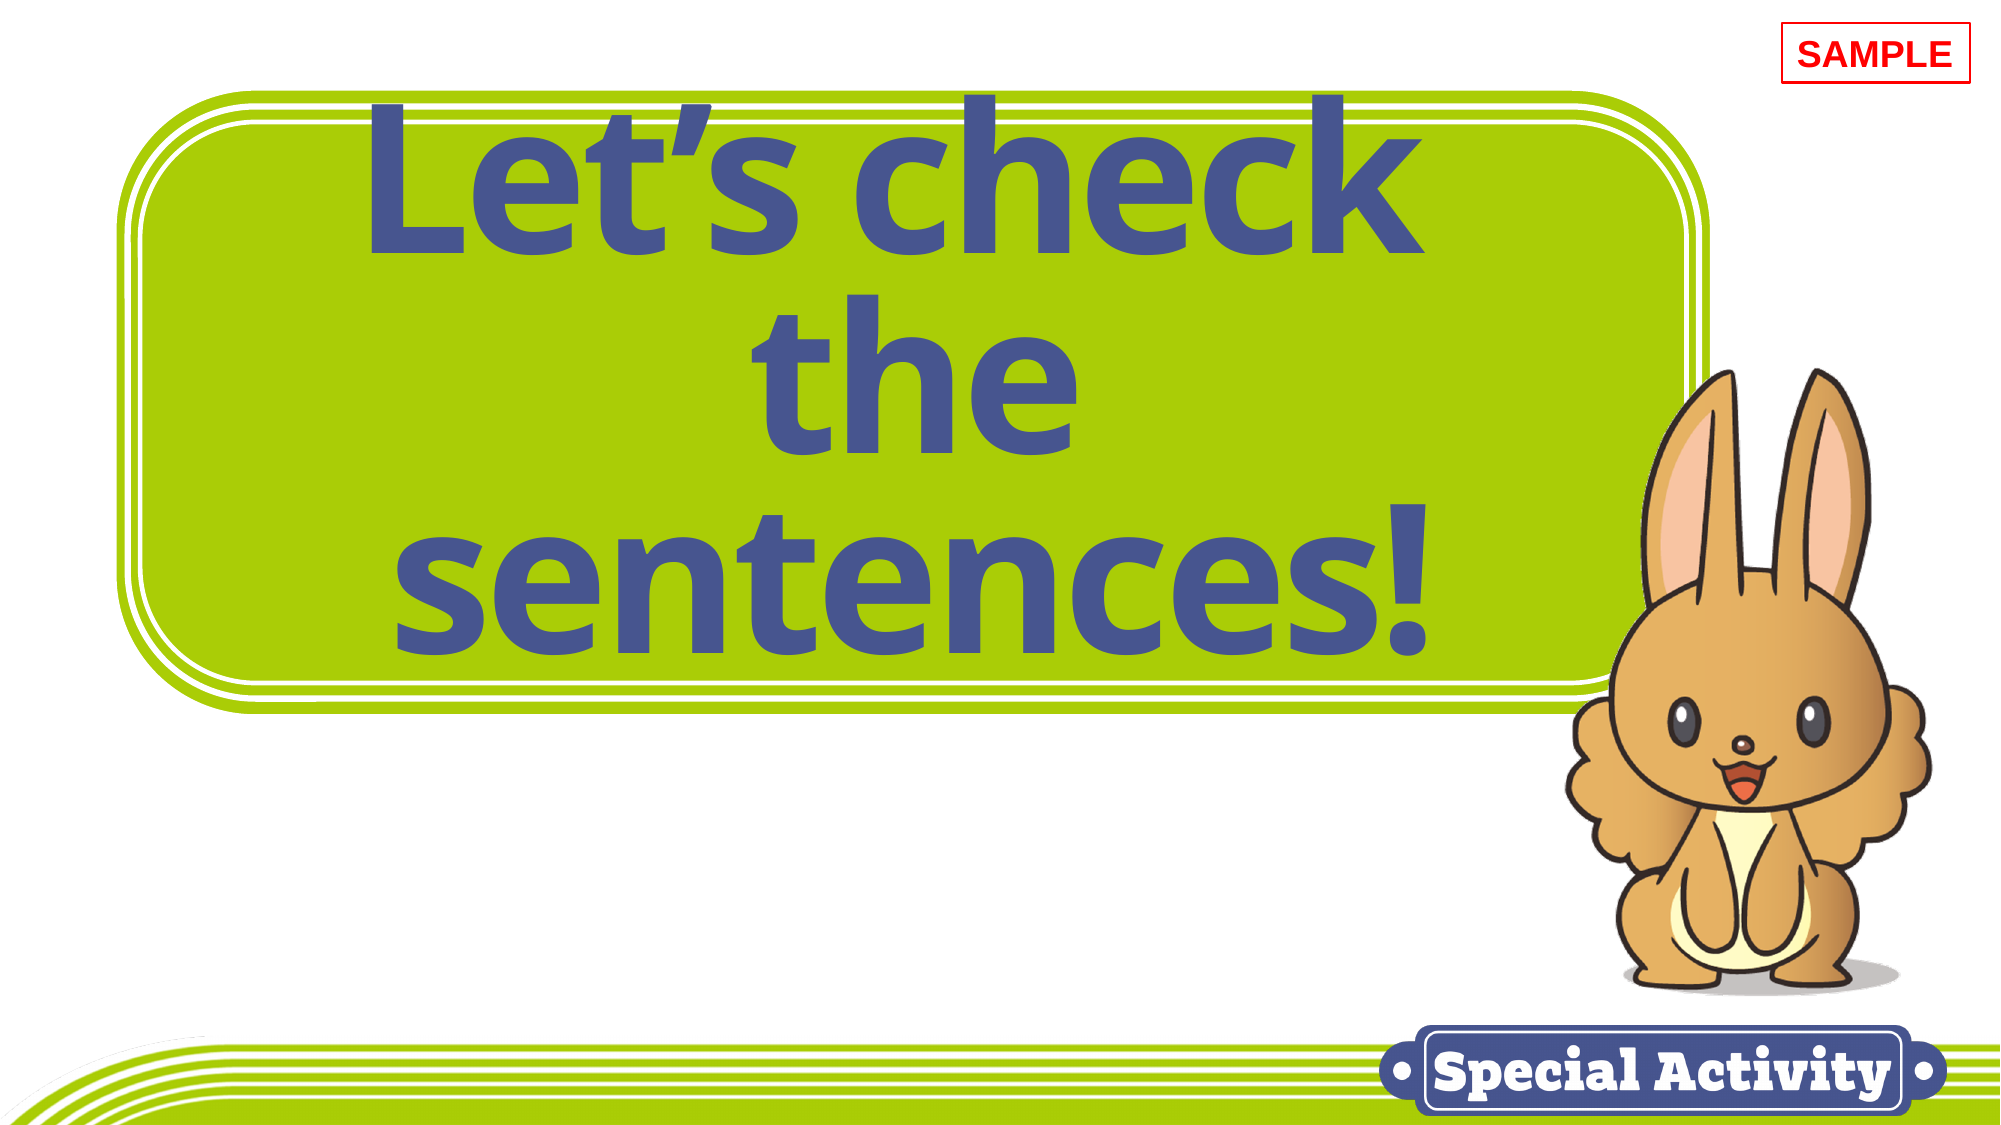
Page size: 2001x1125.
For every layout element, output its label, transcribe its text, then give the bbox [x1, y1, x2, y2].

text_box SAMPLE [1782, 22, 1971, 83]
picture [2, 1025, 1999, 1125]
picture [1553, 350, 1945, 1010]
